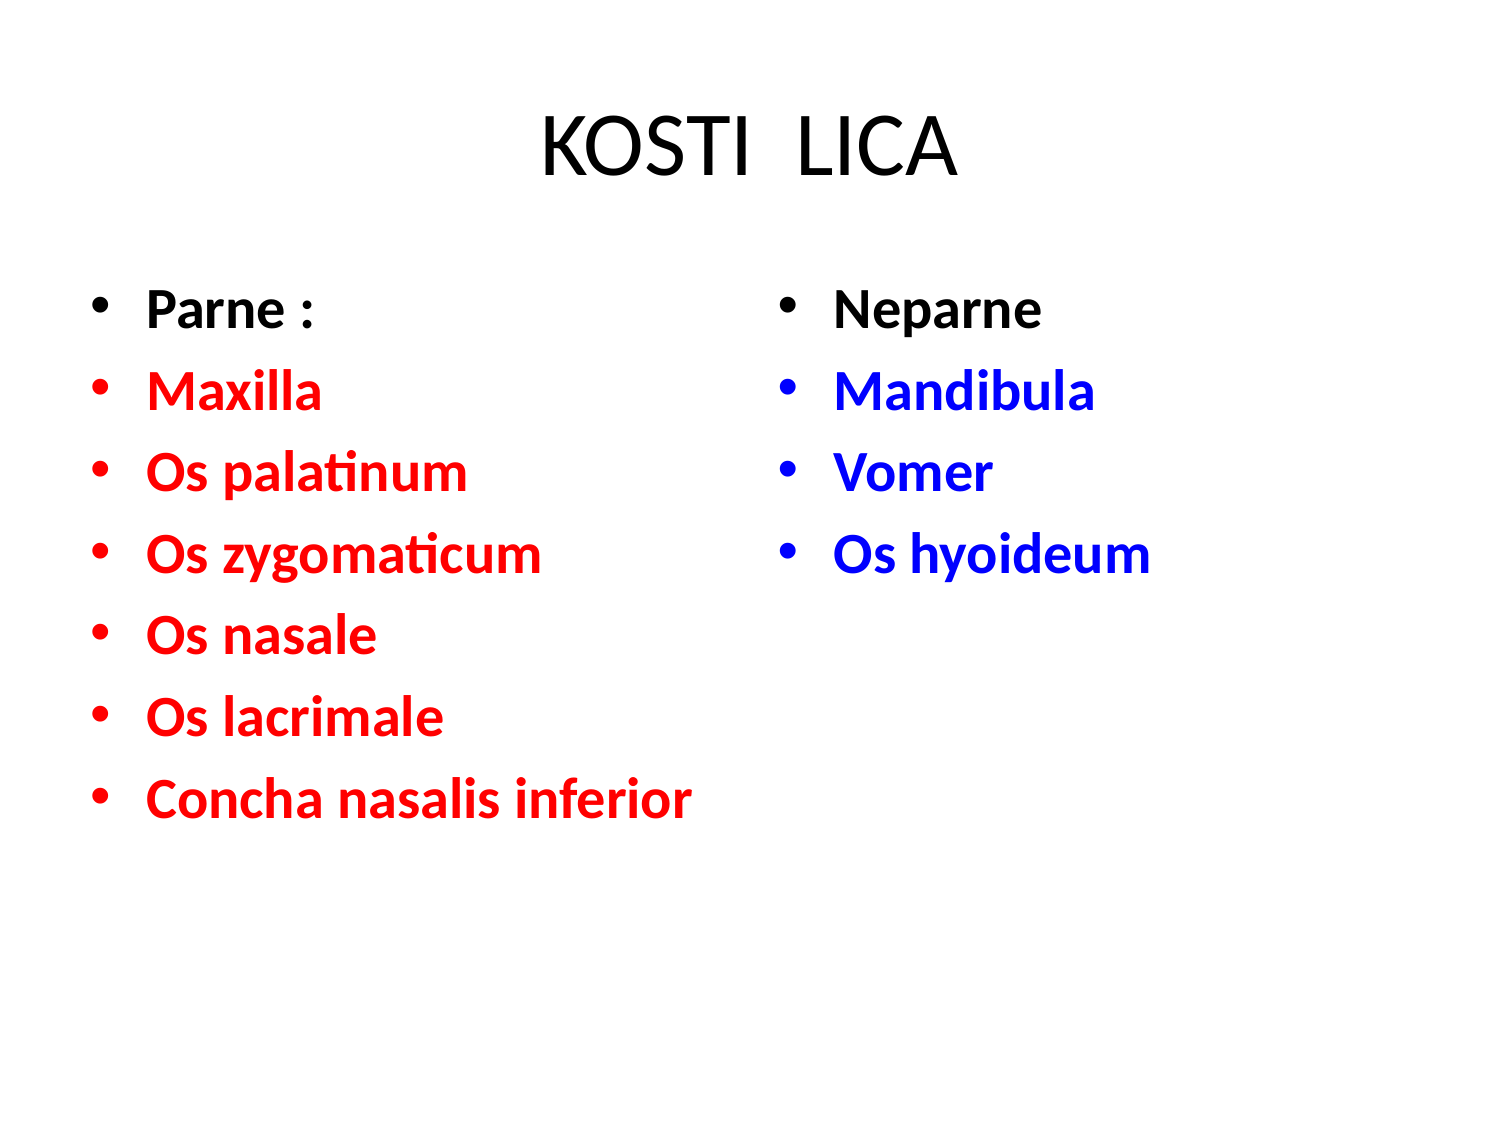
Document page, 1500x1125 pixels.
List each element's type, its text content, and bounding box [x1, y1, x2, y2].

list Neparne Mandibula Vomer Os hyoideum [762, 262, 1425, 1005]
title KOSTI LICA [75, 45, 1425, 233]
list Parne : Maxilla Os palatinum Os zygomaticum Os nasale Os lacrimale Concha nasalis inferior [75, 262, 738, 1005]
